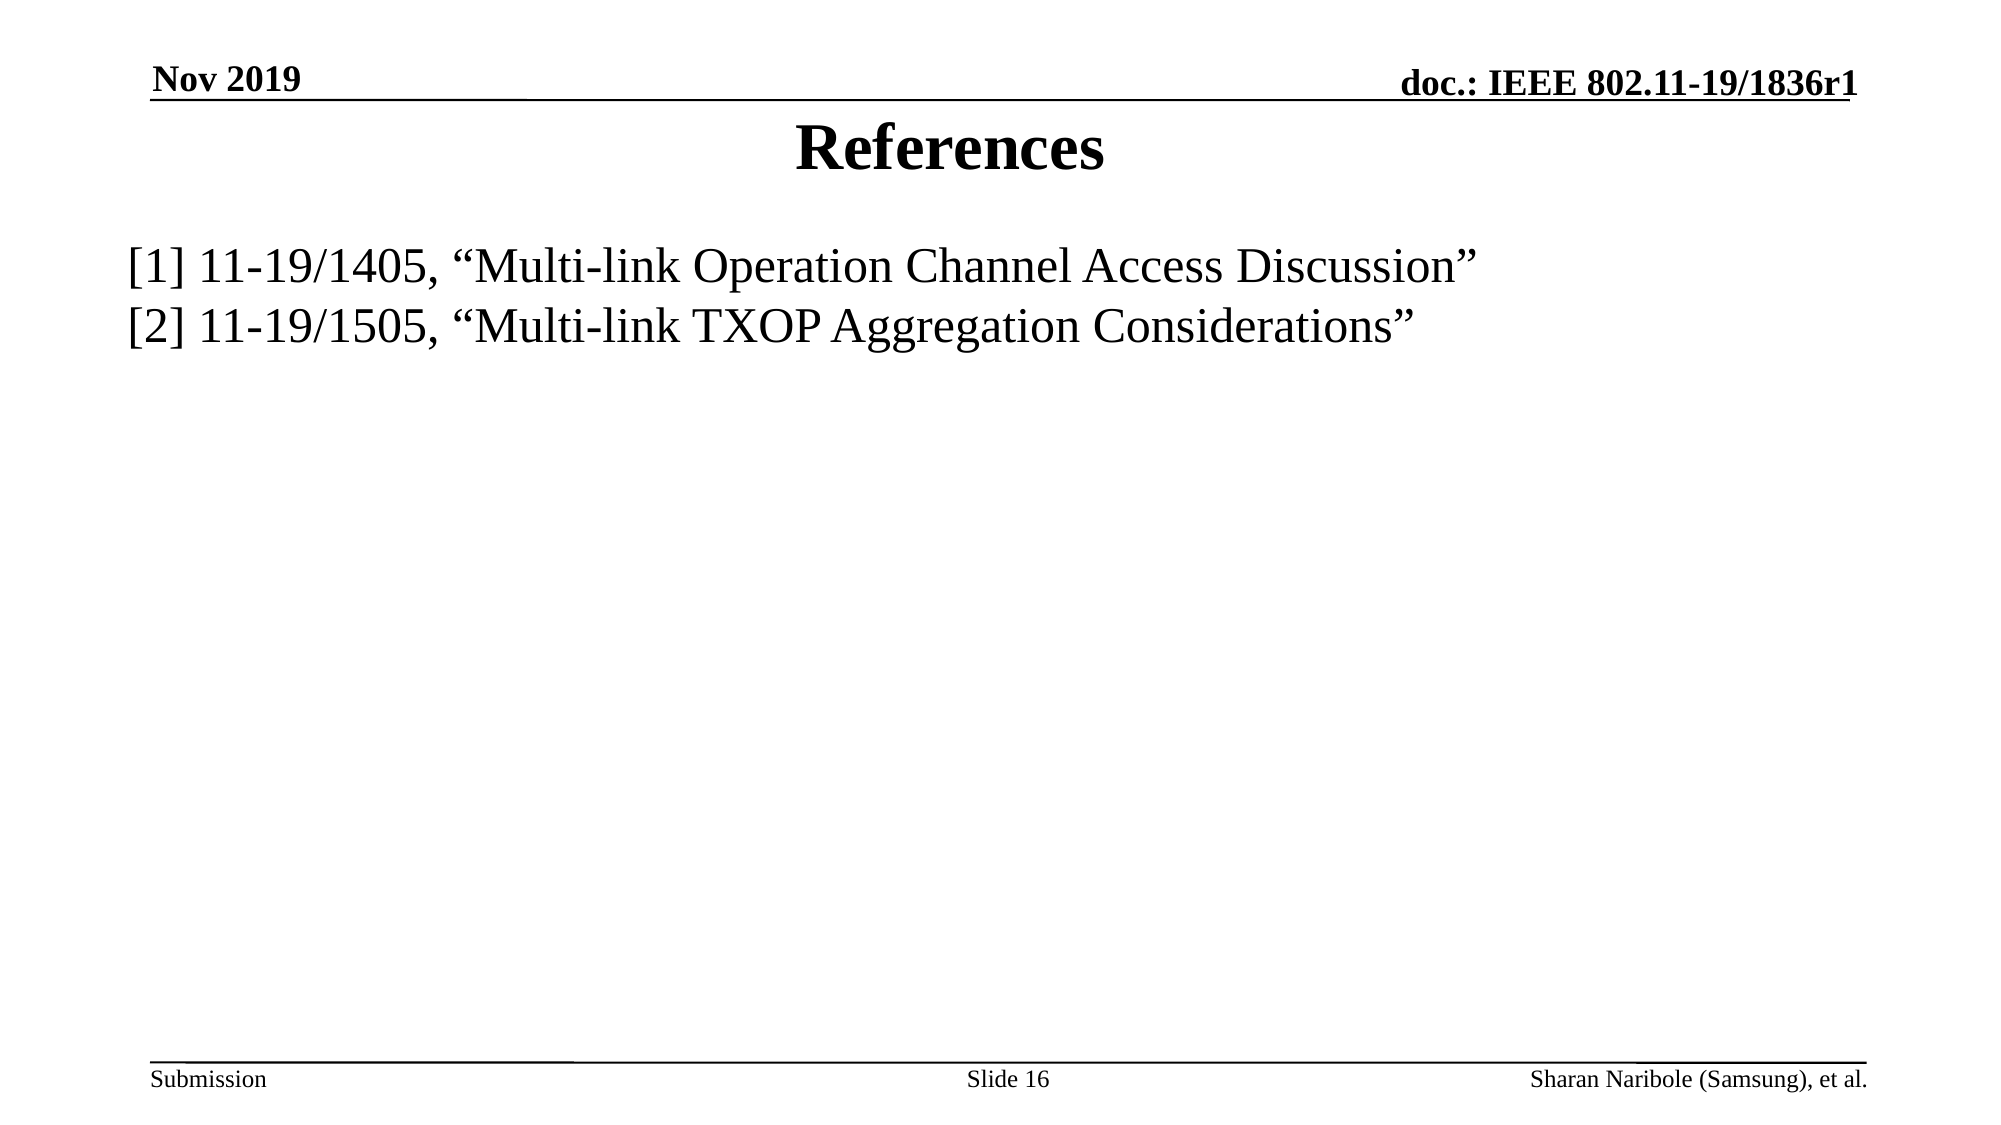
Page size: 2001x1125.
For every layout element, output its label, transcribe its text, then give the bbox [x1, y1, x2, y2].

footer Sharan Naribole (Samsung), et al. [1171, 1061, 1869, 1093]
slide_number Slide 16 [950, 1061, 1067, 1123]
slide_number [152, 54, 563, 100]
title References [100, 55, 1801, 231]
text_box [1] 11-19/1405, “Multi-link Operation Channel Access Discussion” [2] 11-19/1505, “Multi-link TXOP Aggregation Considerations” [112, 224, 1938, 360]
